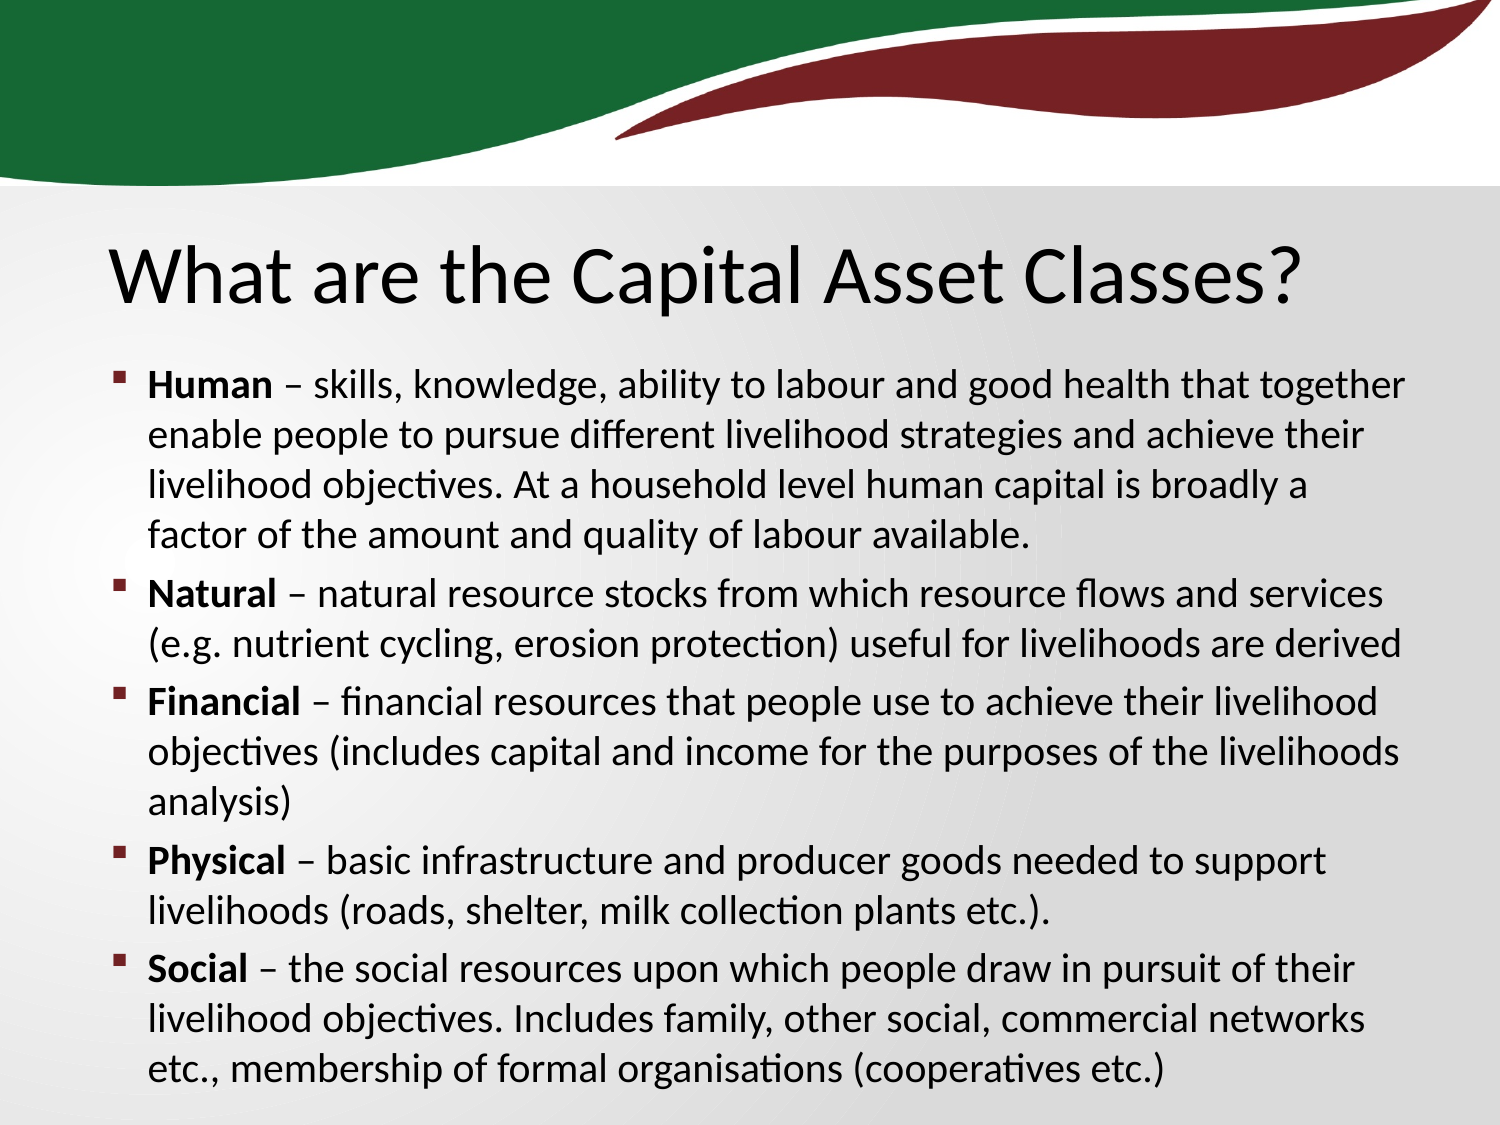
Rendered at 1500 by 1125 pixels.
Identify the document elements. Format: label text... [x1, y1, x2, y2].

picture [0, 0, 1500, 186]
list Human – skills, knowledge, ability to labour and good health that together enable people to pursue different livelihood strategies and achieve their livelihood objectives. At a household level human capital is broadly a factor of the amount and quality of labour available. Natural – natural resource stocks from which resource flows and services (e.g. nutrient cycling, erosion protection) useful for livelihoods are derived Financial – financial resources that people use to achieve their livelihood objectives (includes capital and income for the purposes of the livelihoods analysis) Physical – basic infrastructure and producer goods needed to support livelihoods (roads, shelter, milk collection plants etc.). Social – the social resources upon which people draw in pursuit of their livelihood objectives. Includes family, other social, commercial networks etc., membership of formal organisations (cooperatives etc.) [76, 349, 1424, 1013]
list What are the Capital Asset Classes? [75, 212, 1325, 400]
